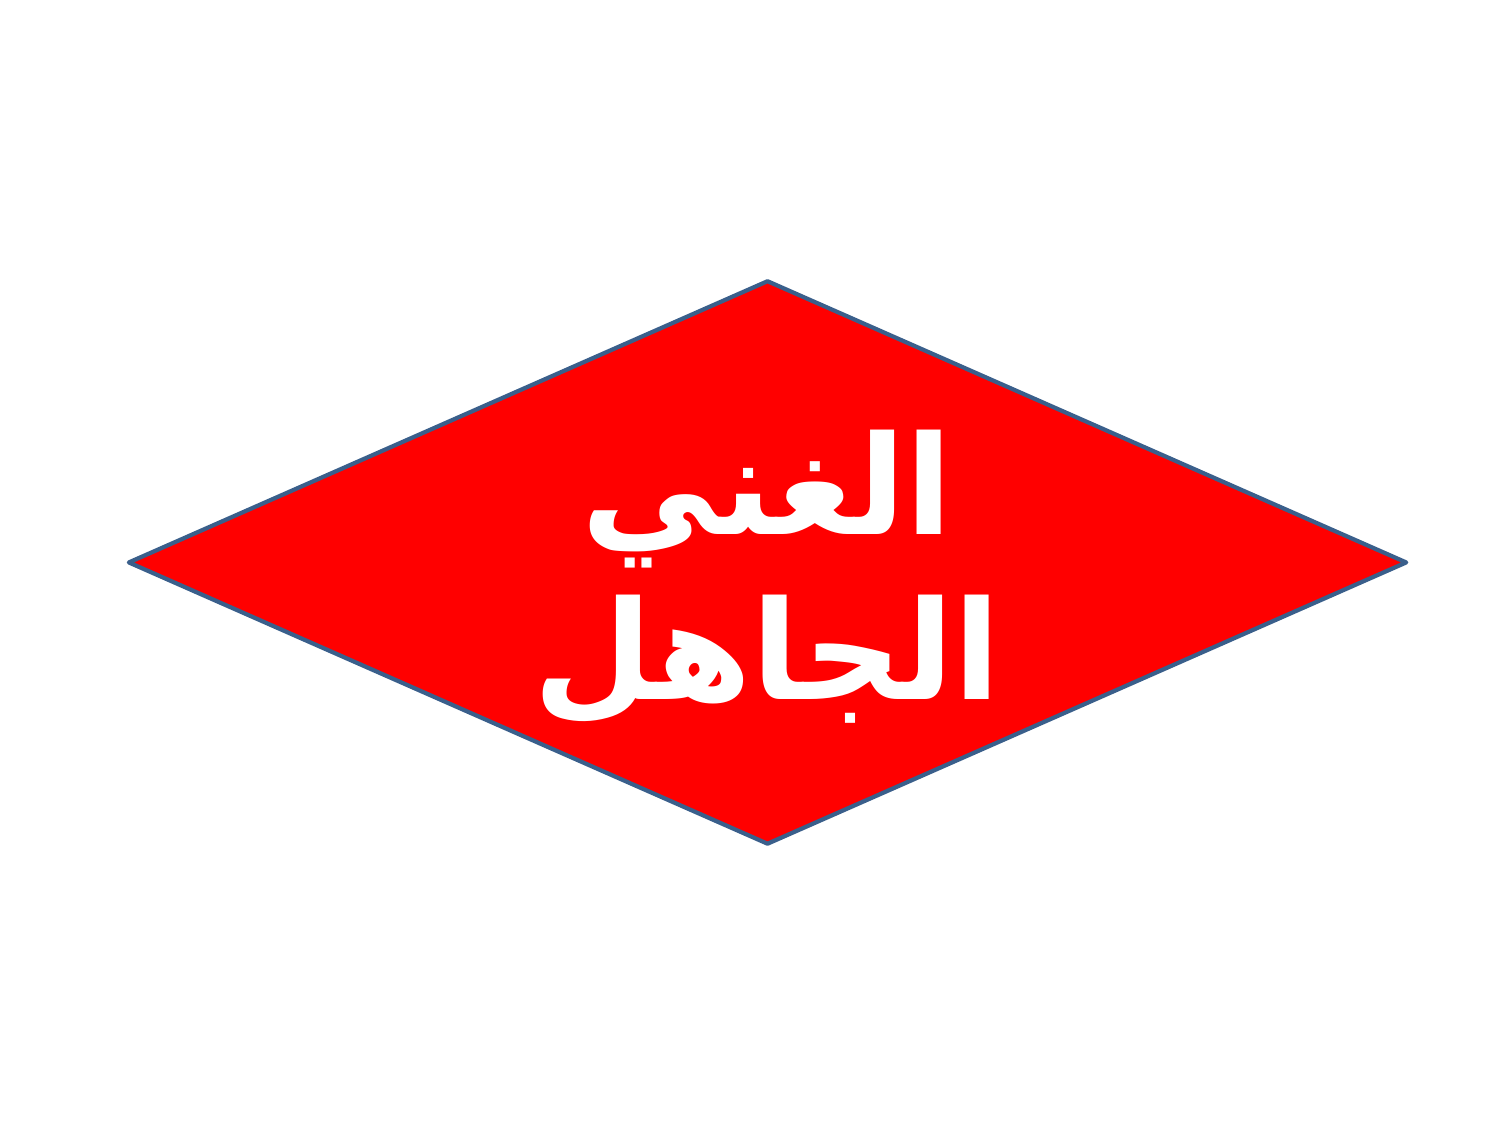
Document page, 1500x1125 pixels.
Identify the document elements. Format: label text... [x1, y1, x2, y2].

text_box الغني الجاهل [126, 279, 1409, 846]
